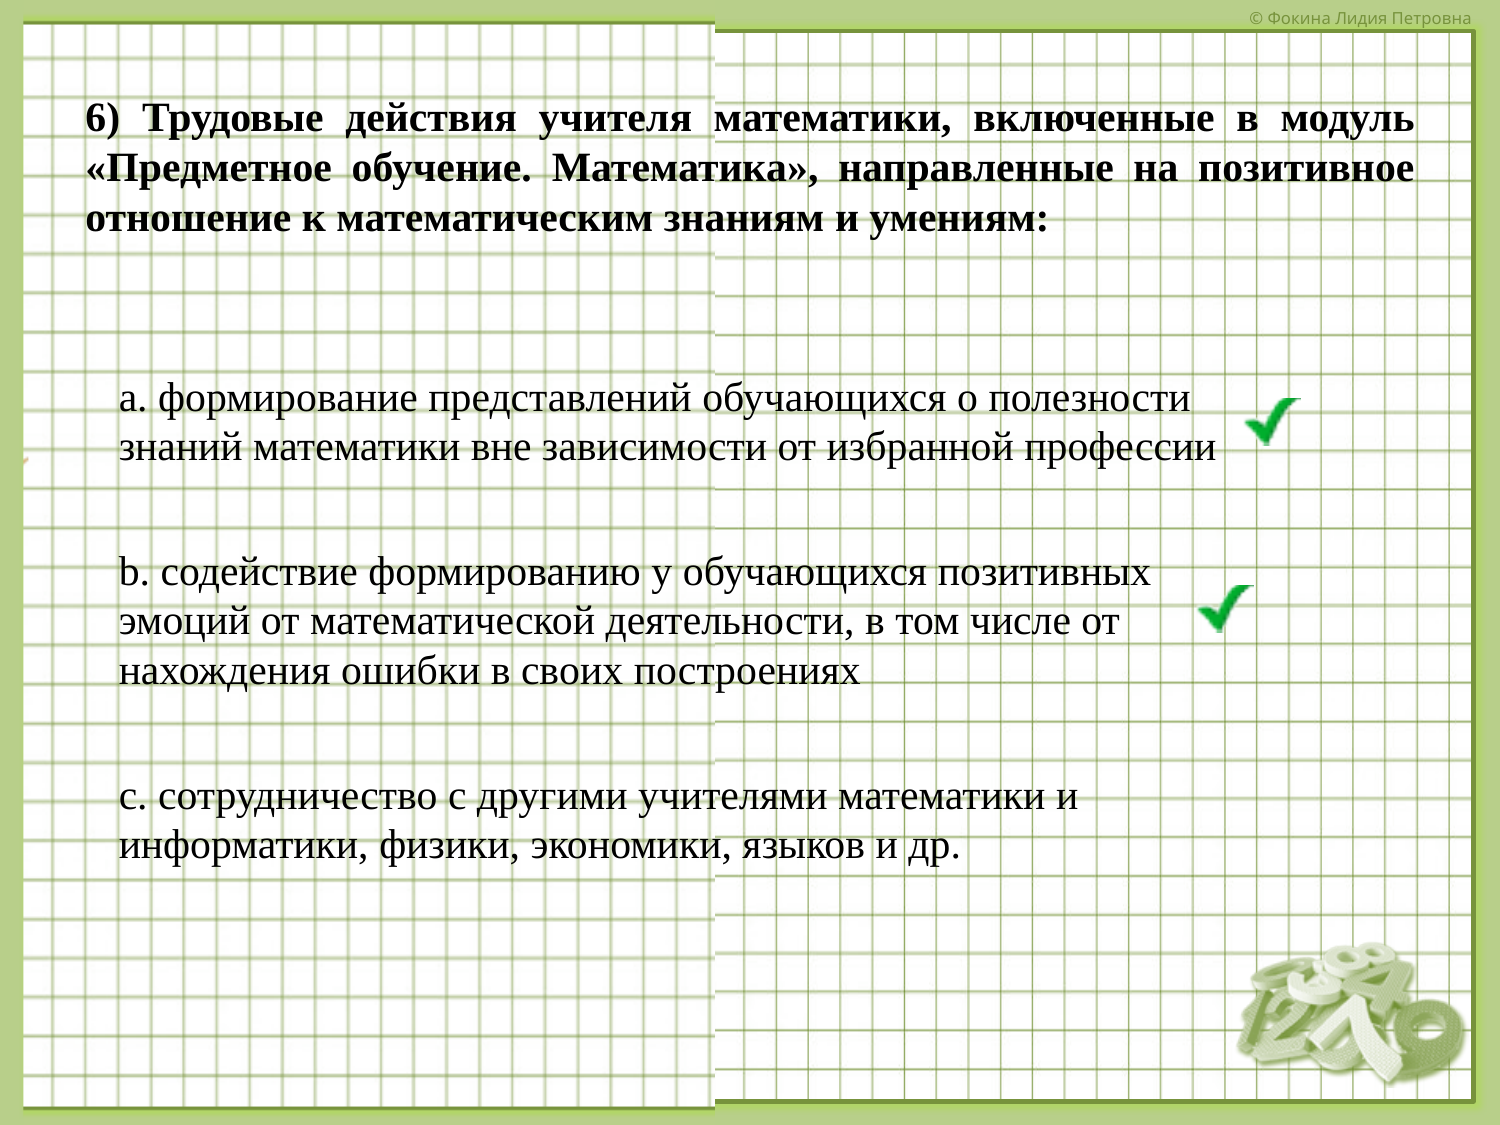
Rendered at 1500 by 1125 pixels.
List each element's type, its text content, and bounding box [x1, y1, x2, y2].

text_box 6) Трудовые действия учителя математики, включенные в модуль «Предметное обучение. Математика», направленные на позитивное отношение к математическим знаниям и умениям: [720, 82, 1430, 248]
table_cell c. сотрудничество с другими учителями математики и информатики, физики, экономики, языков и др. [720, 738, 1250, 898]
table_cell b. содействие формированию у обучающихся позитивных эмоций от математической деятельности, в том числе от нахождения ошибки в своих построениях [720, 500, 1250, 738]
picture [1241, 398, 1301, 446]
picture [23, 0, 716, 1125]
table_header a. формирование представлений обучающихся о полезности знаний математики вне зависимости от избранной профессии [720, 340, 1250, 500]
picture [1195, 585, 1255, 633]
